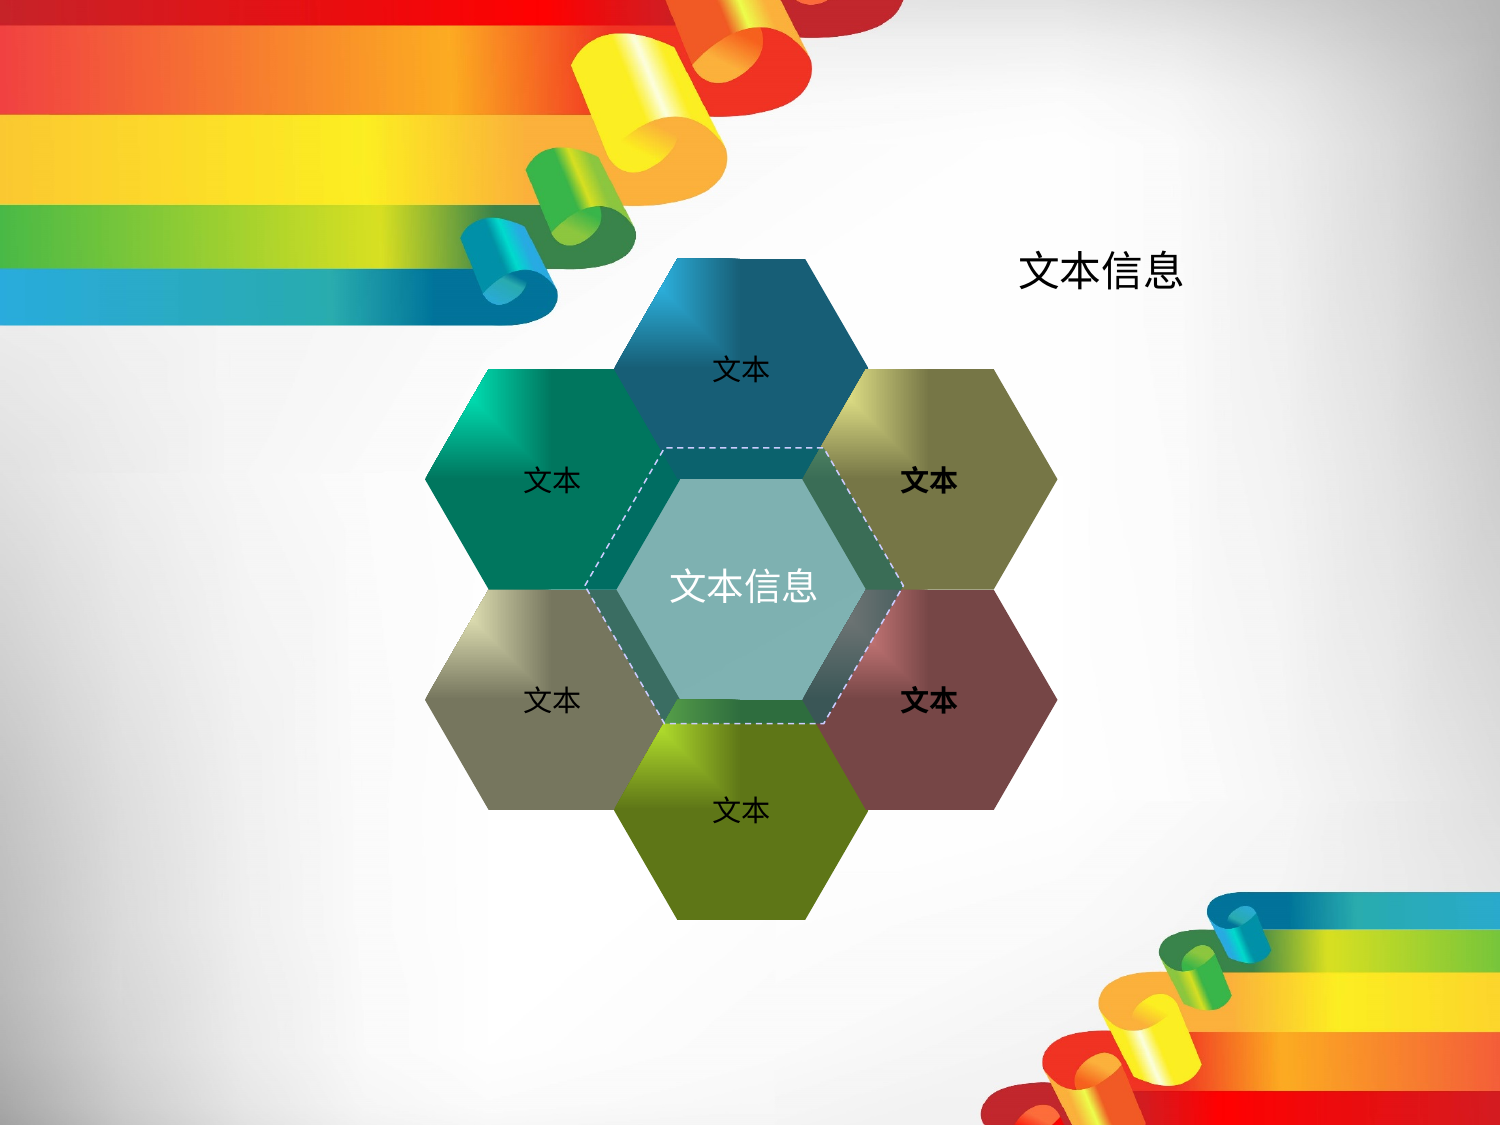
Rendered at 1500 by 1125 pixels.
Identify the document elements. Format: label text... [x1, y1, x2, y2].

text_box 文本 [816, 590, 1058, 811]
text_box 文本 [613, 258, 869, 452]
text_box 文本 [424, 590, 663, 811]
text_box 文本 [613, 723, 869, 921]
text_box 文本信息 [584, 447, 904, 724]
text_box 文本信息 [1003, 237, 1200, 303]
text_box 文本 [820, 369, 1058, 590]
picture [0, 0, 1500, 1125]
text_box 文本 [424, 369, 661, 590]
